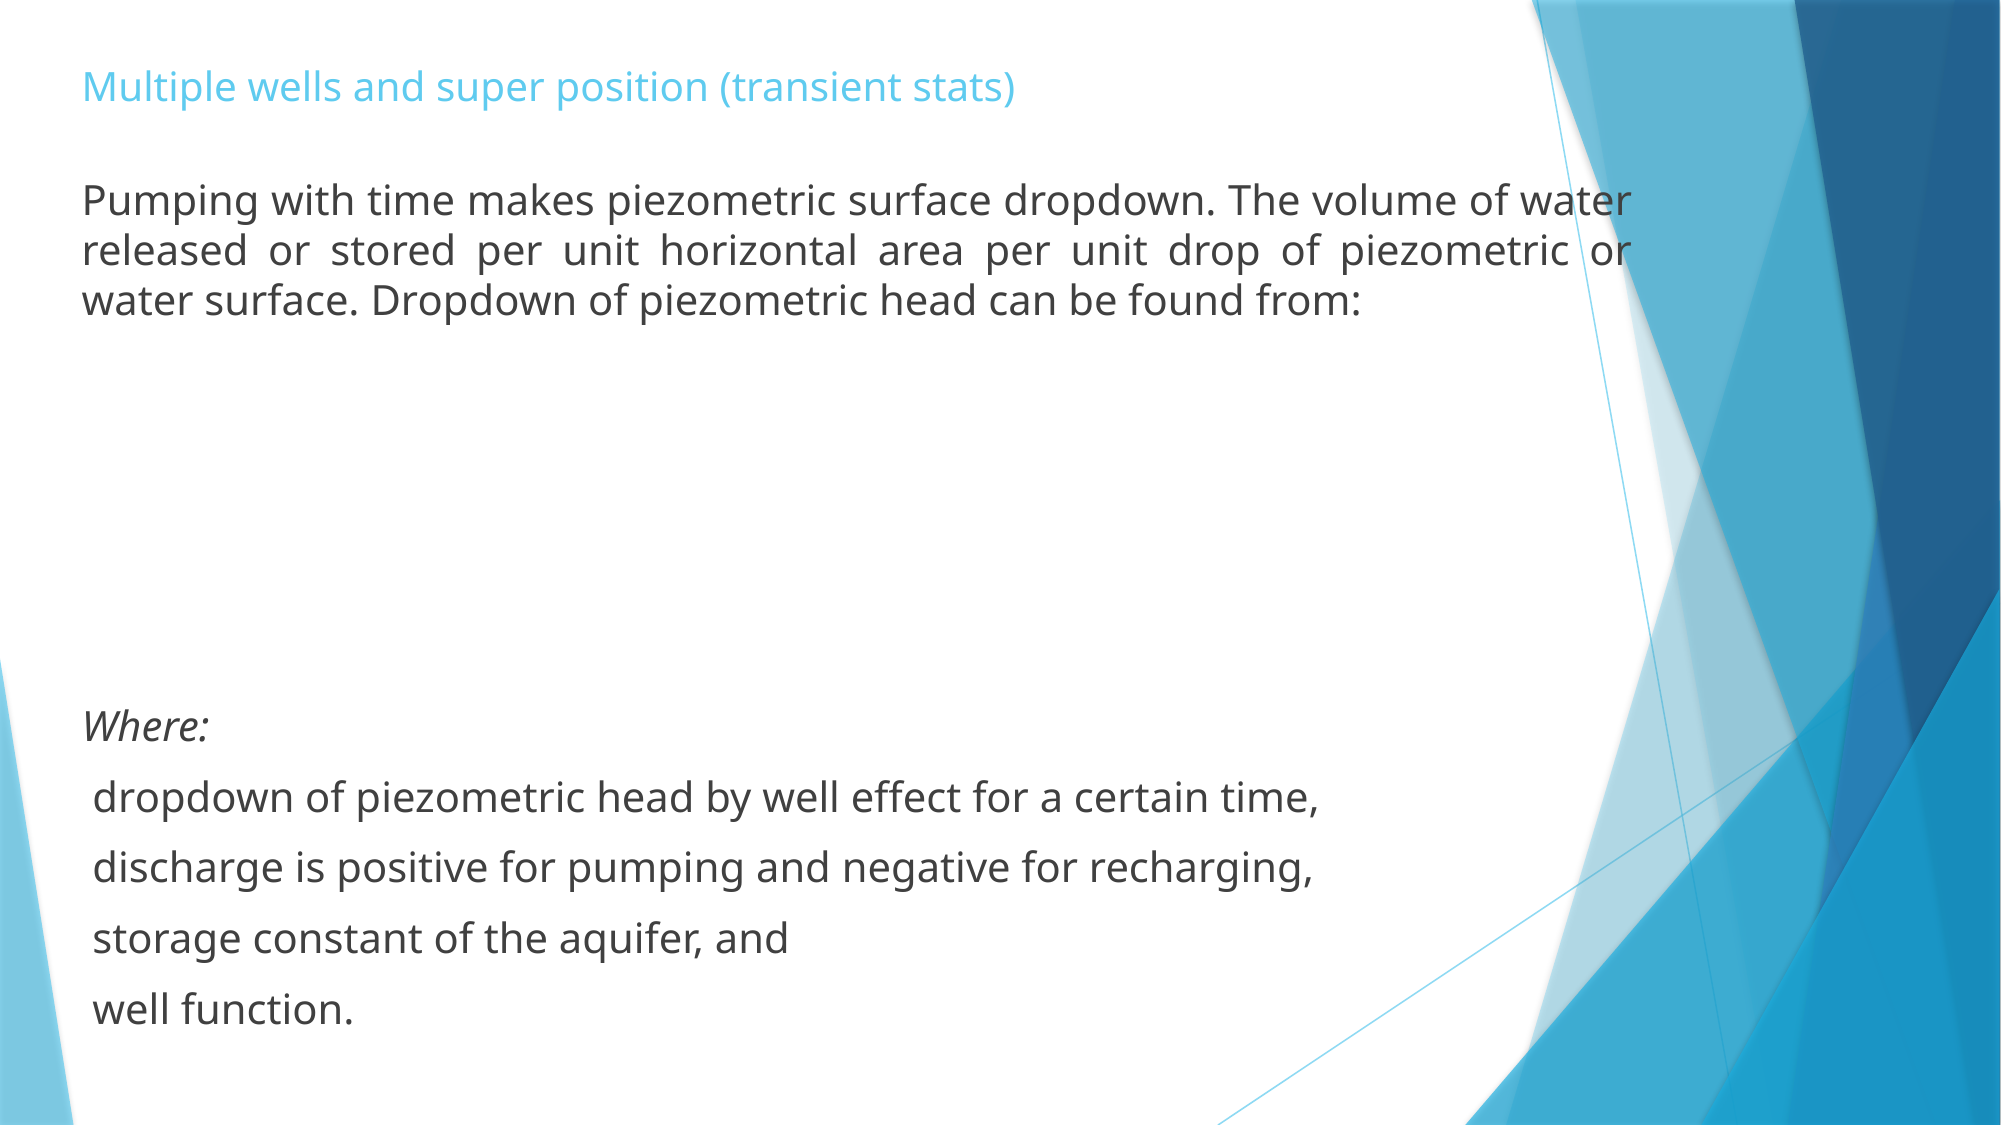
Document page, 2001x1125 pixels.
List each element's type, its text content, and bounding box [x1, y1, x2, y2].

title Multiple wells and super position (transient stats) [66, 53, 1604, 167]
